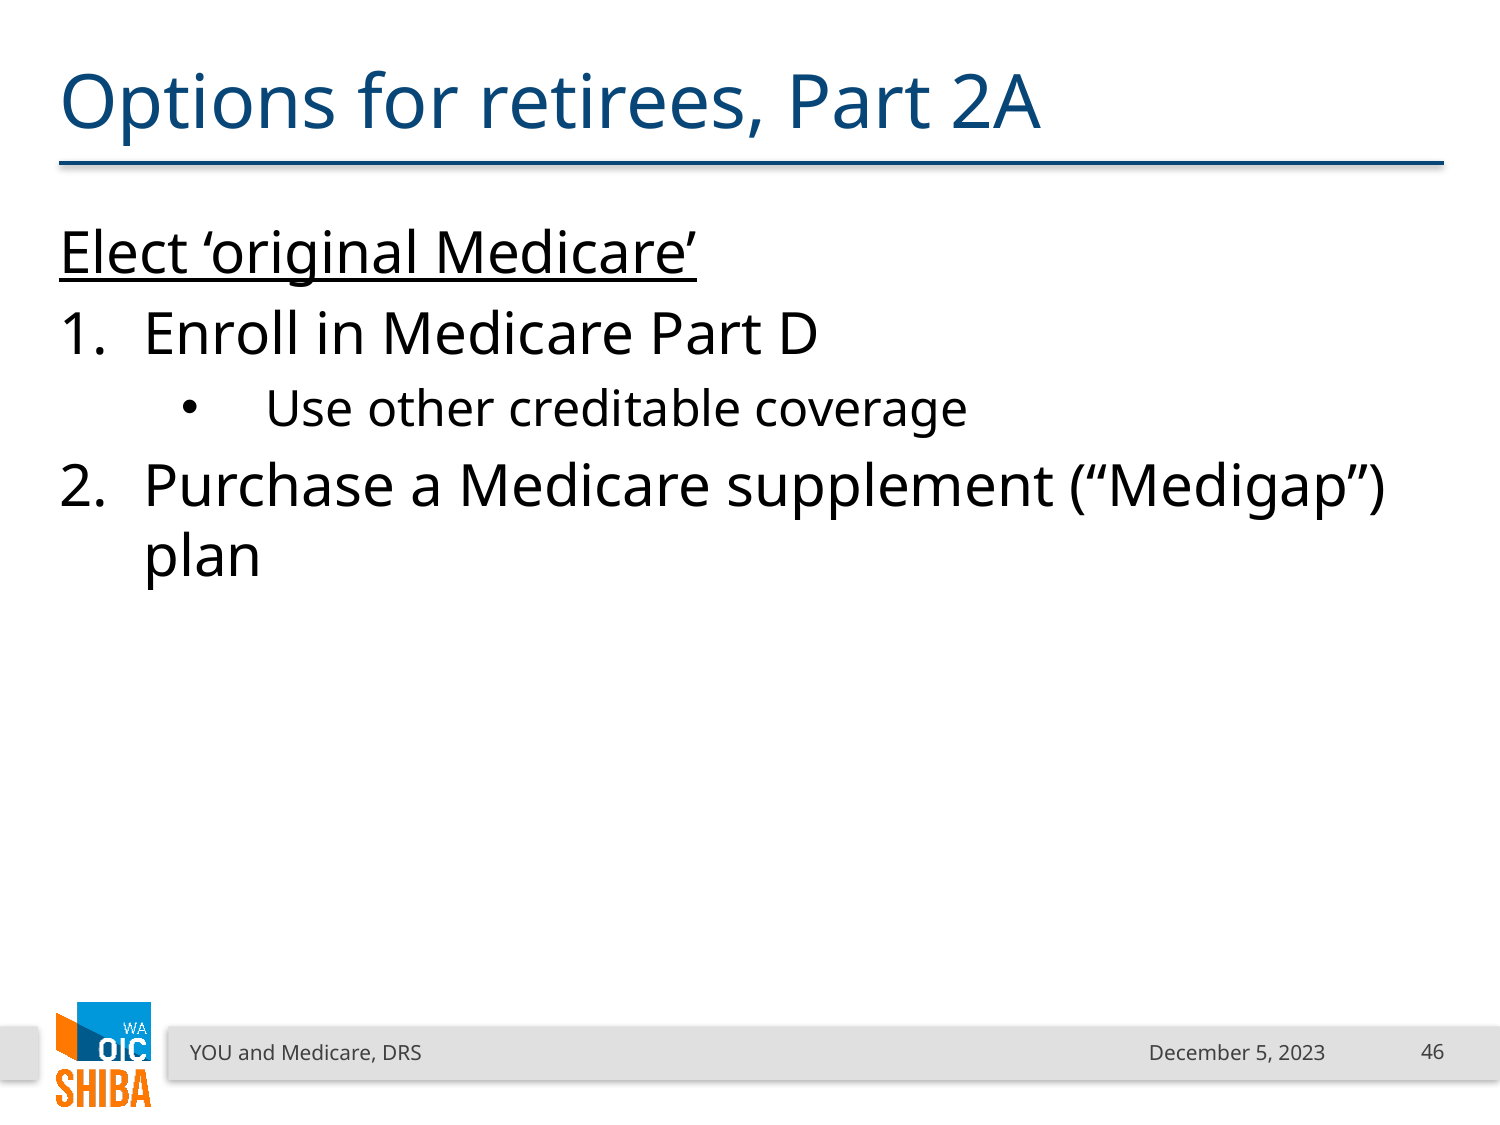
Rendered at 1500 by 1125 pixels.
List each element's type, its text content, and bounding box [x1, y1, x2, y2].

slide_number 46 [1339, 1035, 1445, 1069]
picture [56, 1002, 151, 1107]
list Elect ‘original Medicare’ Enroll in Medicare Part D Use other creditable coverage Purchase a Medicare supplement (“Medigap”) plan [59, 215, 1445, 958]
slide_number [975, 1035, 1326, 1069]
footer YOU and Medicare, DRS [190, 1035, 785, 1069]
title Options for retirees, Part 2A [59, 53, 1445, 164]
